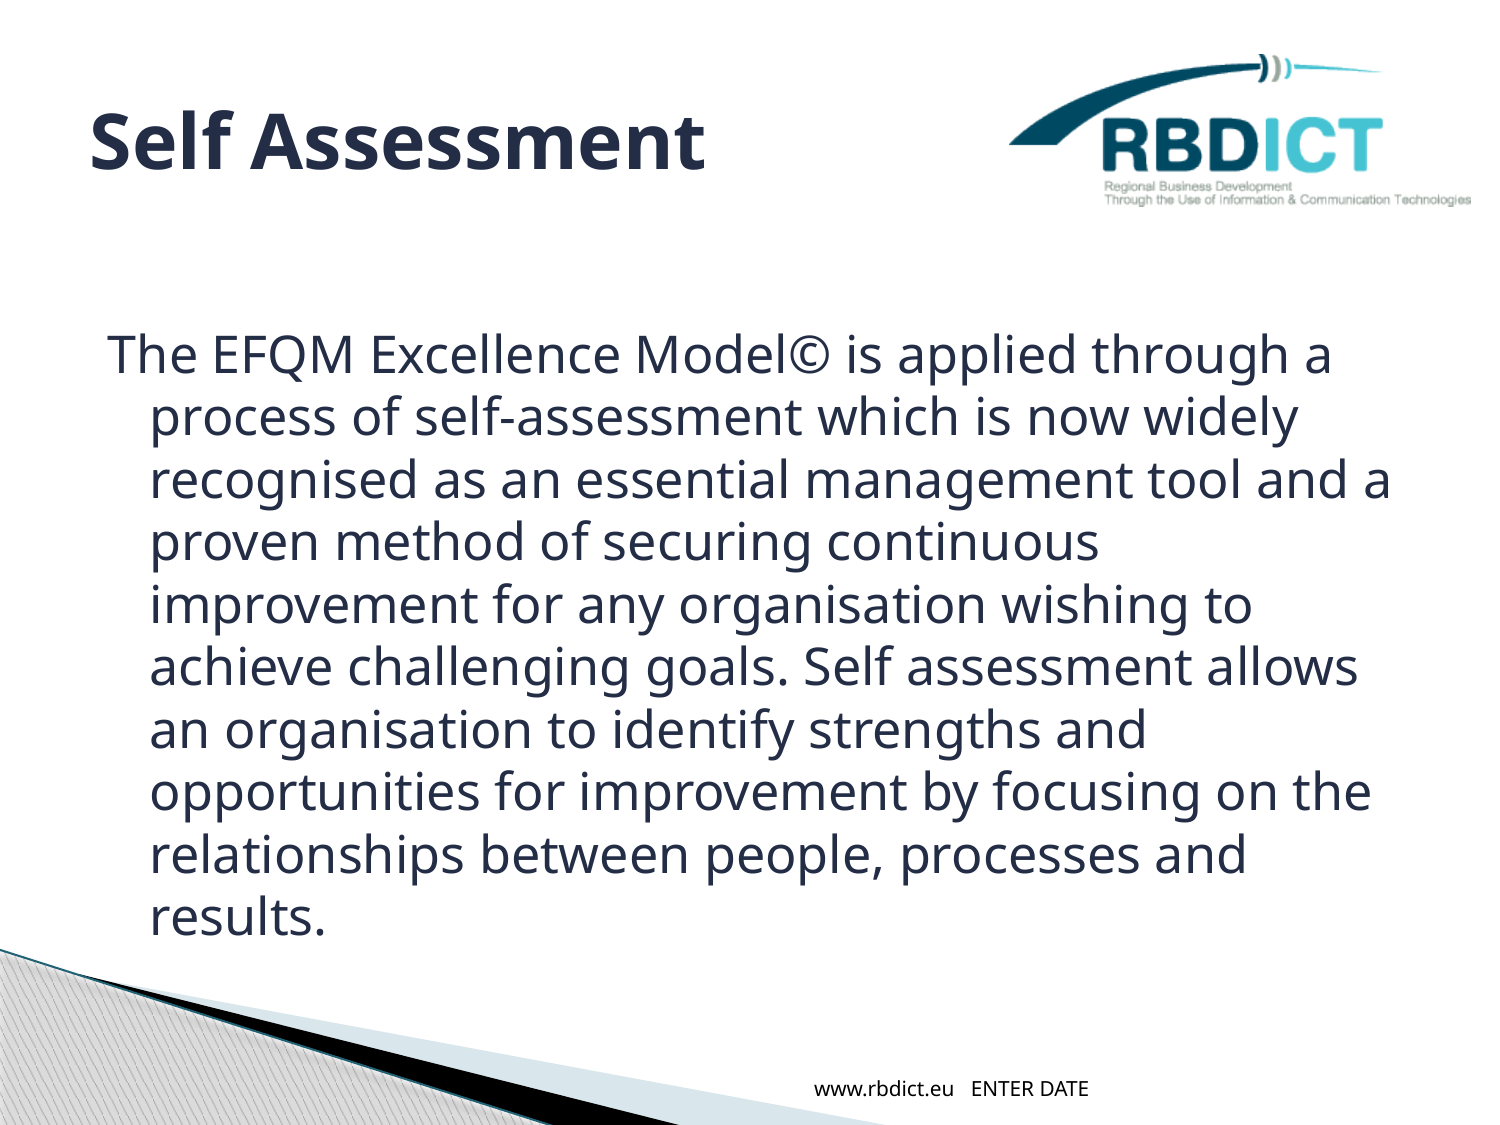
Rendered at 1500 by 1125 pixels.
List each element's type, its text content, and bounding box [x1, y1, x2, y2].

title Self Assessment [75, 45, 1425, 233]
picture [1425, 54, 1471, 207]
list The EFQM Excellence Model© is applied through a process of self-assessment which is now widely recognised as an essential management tool and a proven method of securing continuous improvement for any organisation wishing to achieve challenging goals. Self assessment allows an organisation to identify strengths and opportunities for improvement by focusing on the relationships between people, processes and results. [74, 242, 1426, 986]
footer www.rbdict.eu ENTER DATE [718, 1051, 1105, 1112]
